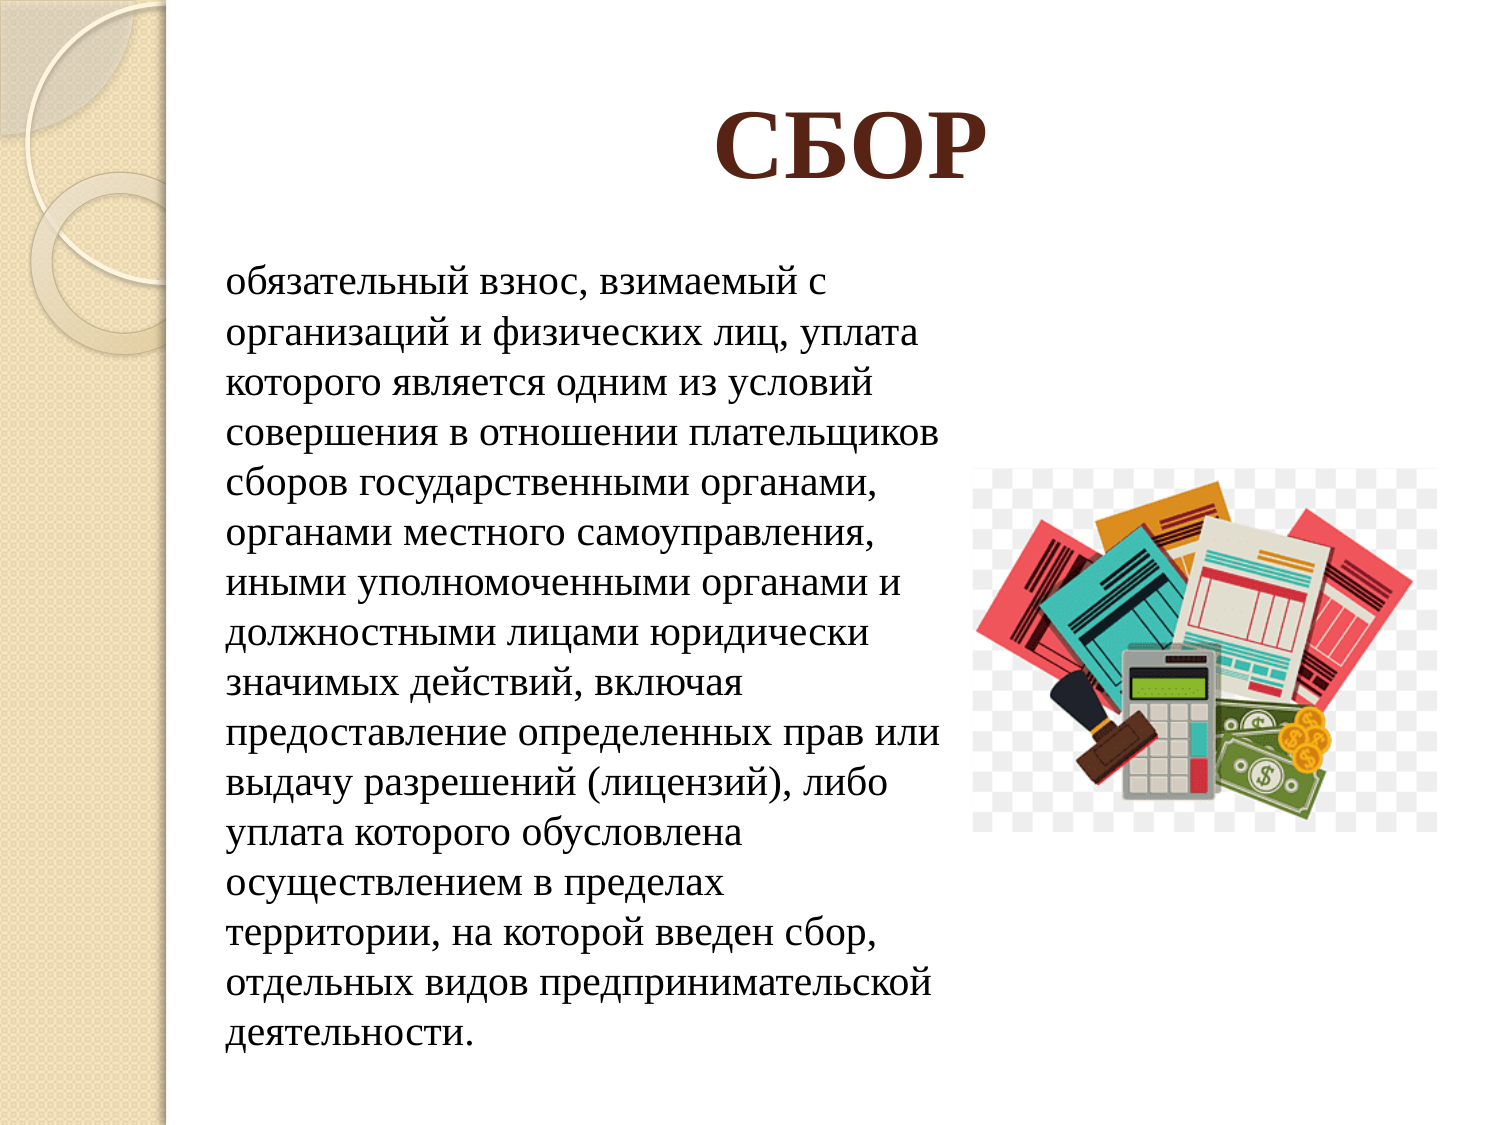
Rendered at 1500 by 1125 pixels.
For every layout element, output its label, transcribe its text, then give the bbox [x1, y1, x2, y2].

title СБОР [235, 45, 1466, 233]
text_box обязательный взнос, взимаемый с организаций и физических лиц, уплата которого является одним из условий совершения в отношении плательщиков сборов государственными органами, органами местного самоуправления, иными уполномоченными органами и должностными лицами юридически значимых действий, включая предоставление определенных прав или выдачу разрешений (лицензий), либо уплата которого обусловлена осуществлением в пределах территории, на которой введен сбор, отдельных видов предпринимательской деятельности. [210, 246, 961, 1062]
picture [972, 468, 1448, 833]
